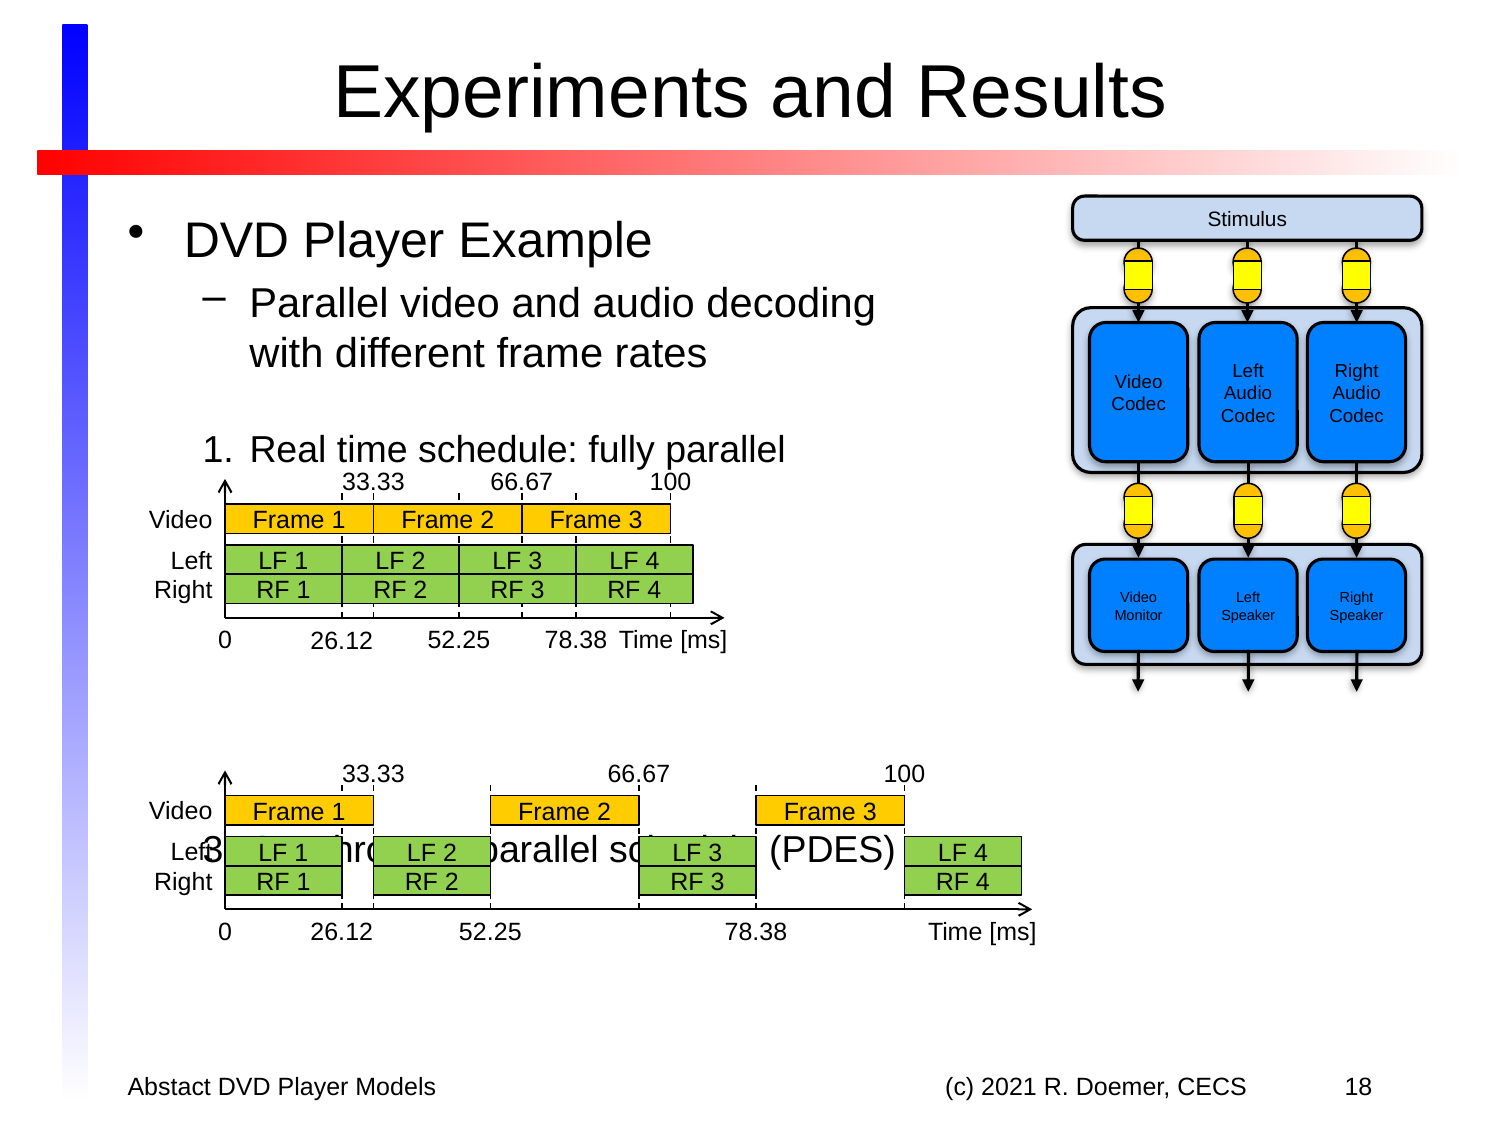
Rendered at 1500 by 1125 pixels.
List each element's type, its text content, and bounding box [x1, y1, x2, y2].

footer (c) 2021 R. Doemer, CECS [774, 1062, 1263, 1100]
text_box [133, 749, 1053, 955]
slide_number 18 [1287, 1062, 1388, 1100]
title Experiments and Results [112, 24, 1388, 150]
list DVD Player Example Parallel video and audio decoding with different frame rates Real time schedule: fully parallel Synchronous parallel schedule (PDES) [112, 200, 1388, 1025]
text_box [133, 458, 744, 663]
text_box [1072, 195, 1423, 692]
slide_number Abstact DVD Player Models [112, 1062, 774, 1100]
